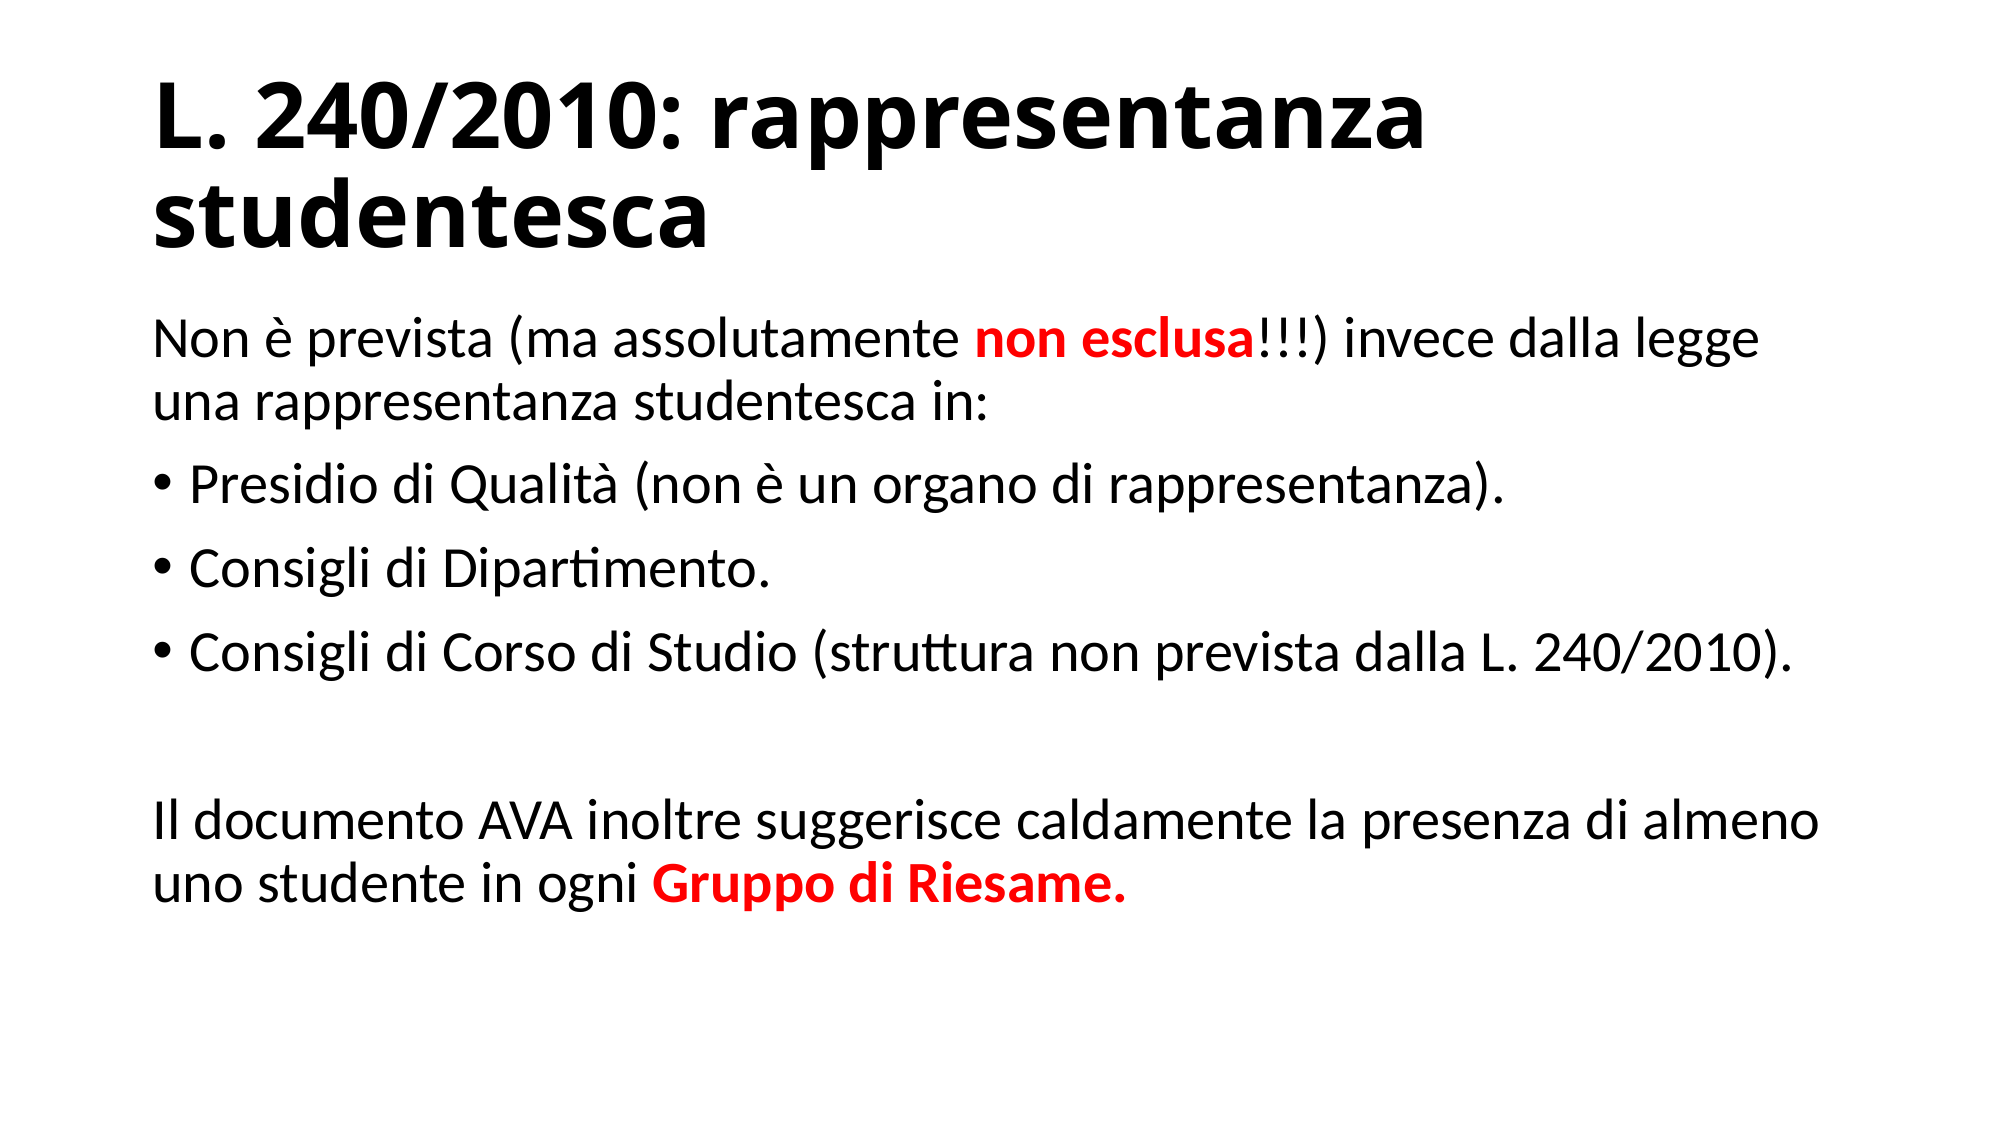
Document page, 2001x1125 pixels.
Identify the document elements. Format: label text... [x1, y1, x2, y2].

title L. 240/2010: rappresentanza studentesca [137, 59, 1863, 278]
list Non è prevista (ma assolutamente non esclusa!!!) invece dalla legge una rappresentanza studentesca in: Presidio di Qualità (non è un organo di rappresentanza). Consigli di Dipartimento. Consigli di Corso di Studio (struttura non prevista dalla L. 240/2010). Il documento AVA inoltre suggerisce caldamente la presenza di almeno uno studente in ogni Gruppo di Riesame. [137, 299, 1863, 1014]
